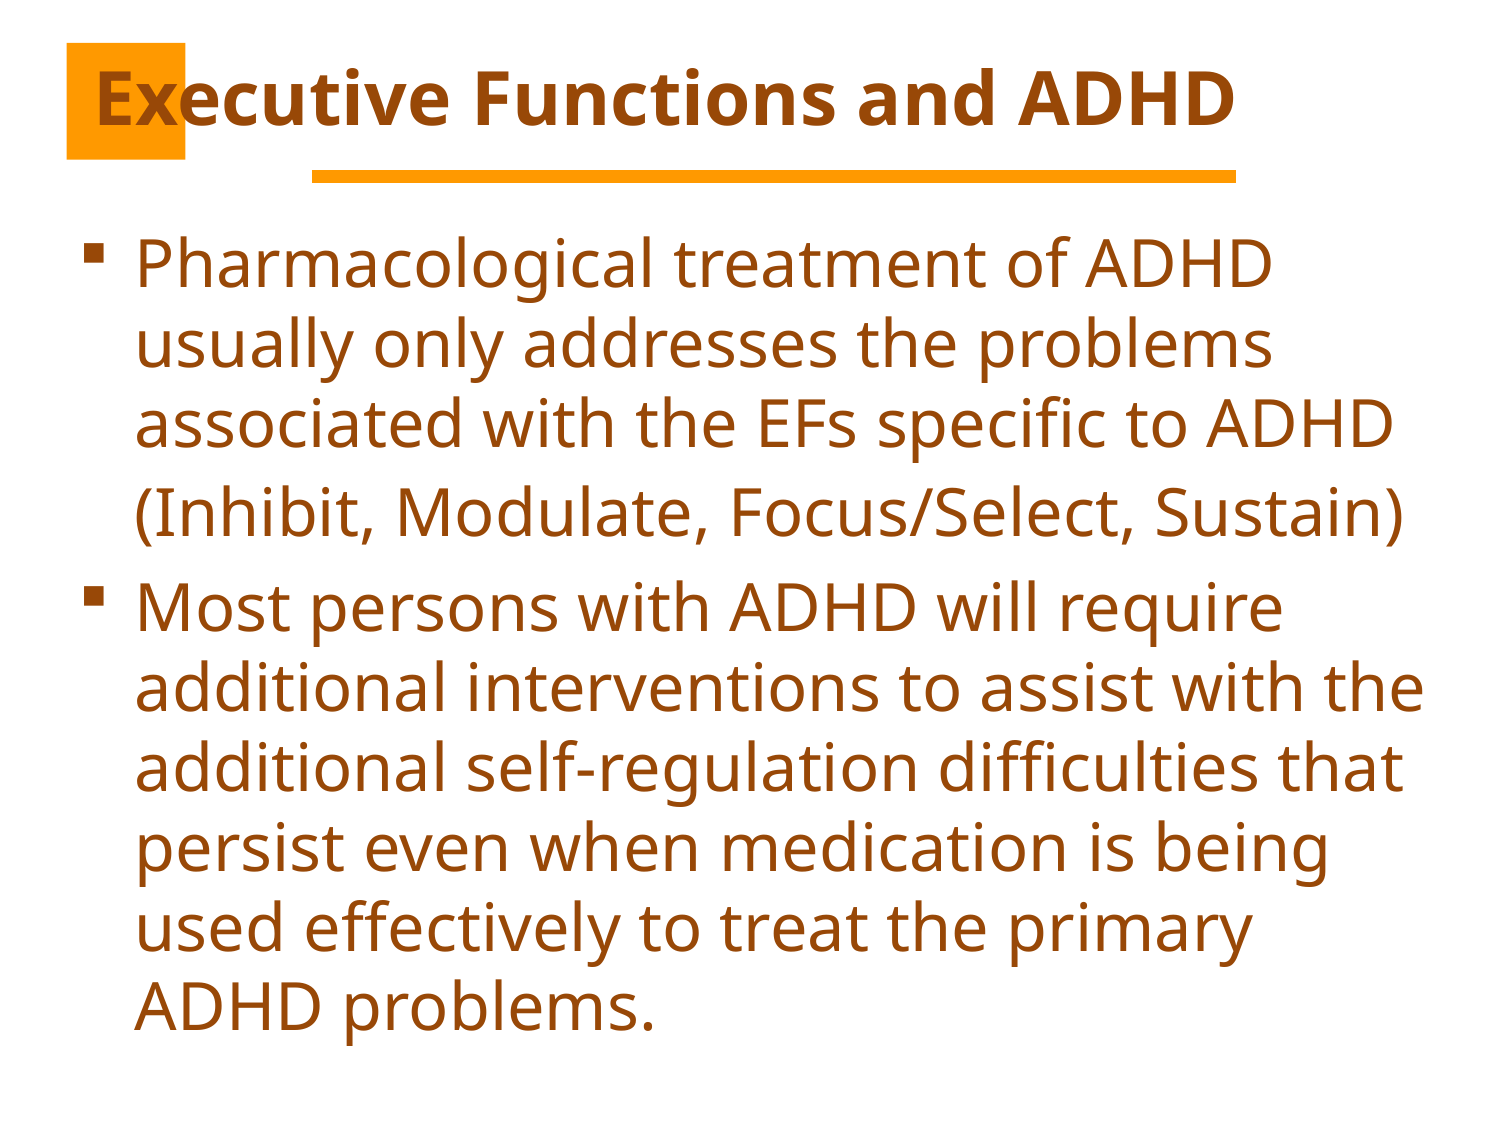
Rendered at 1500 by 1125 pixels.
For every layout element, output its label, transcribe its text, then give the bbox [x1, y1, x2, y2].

list Pharmacological treatment of ADHD usually only addresses the problems associated with the EFs specific to ADHD (Inhibit, Modulate, Focus/Select, Sustain) Most persons with ADHD will require additional interventions to assist with the additional self-regulation difficulties that persist even when medication is being used effectively to treat the primary ADHD problems. [63, 213, 1455, 1014]
title Executive Functions and ADHD [78, 18, 1387, 173]
text_box [64, 41, 78, 162]
